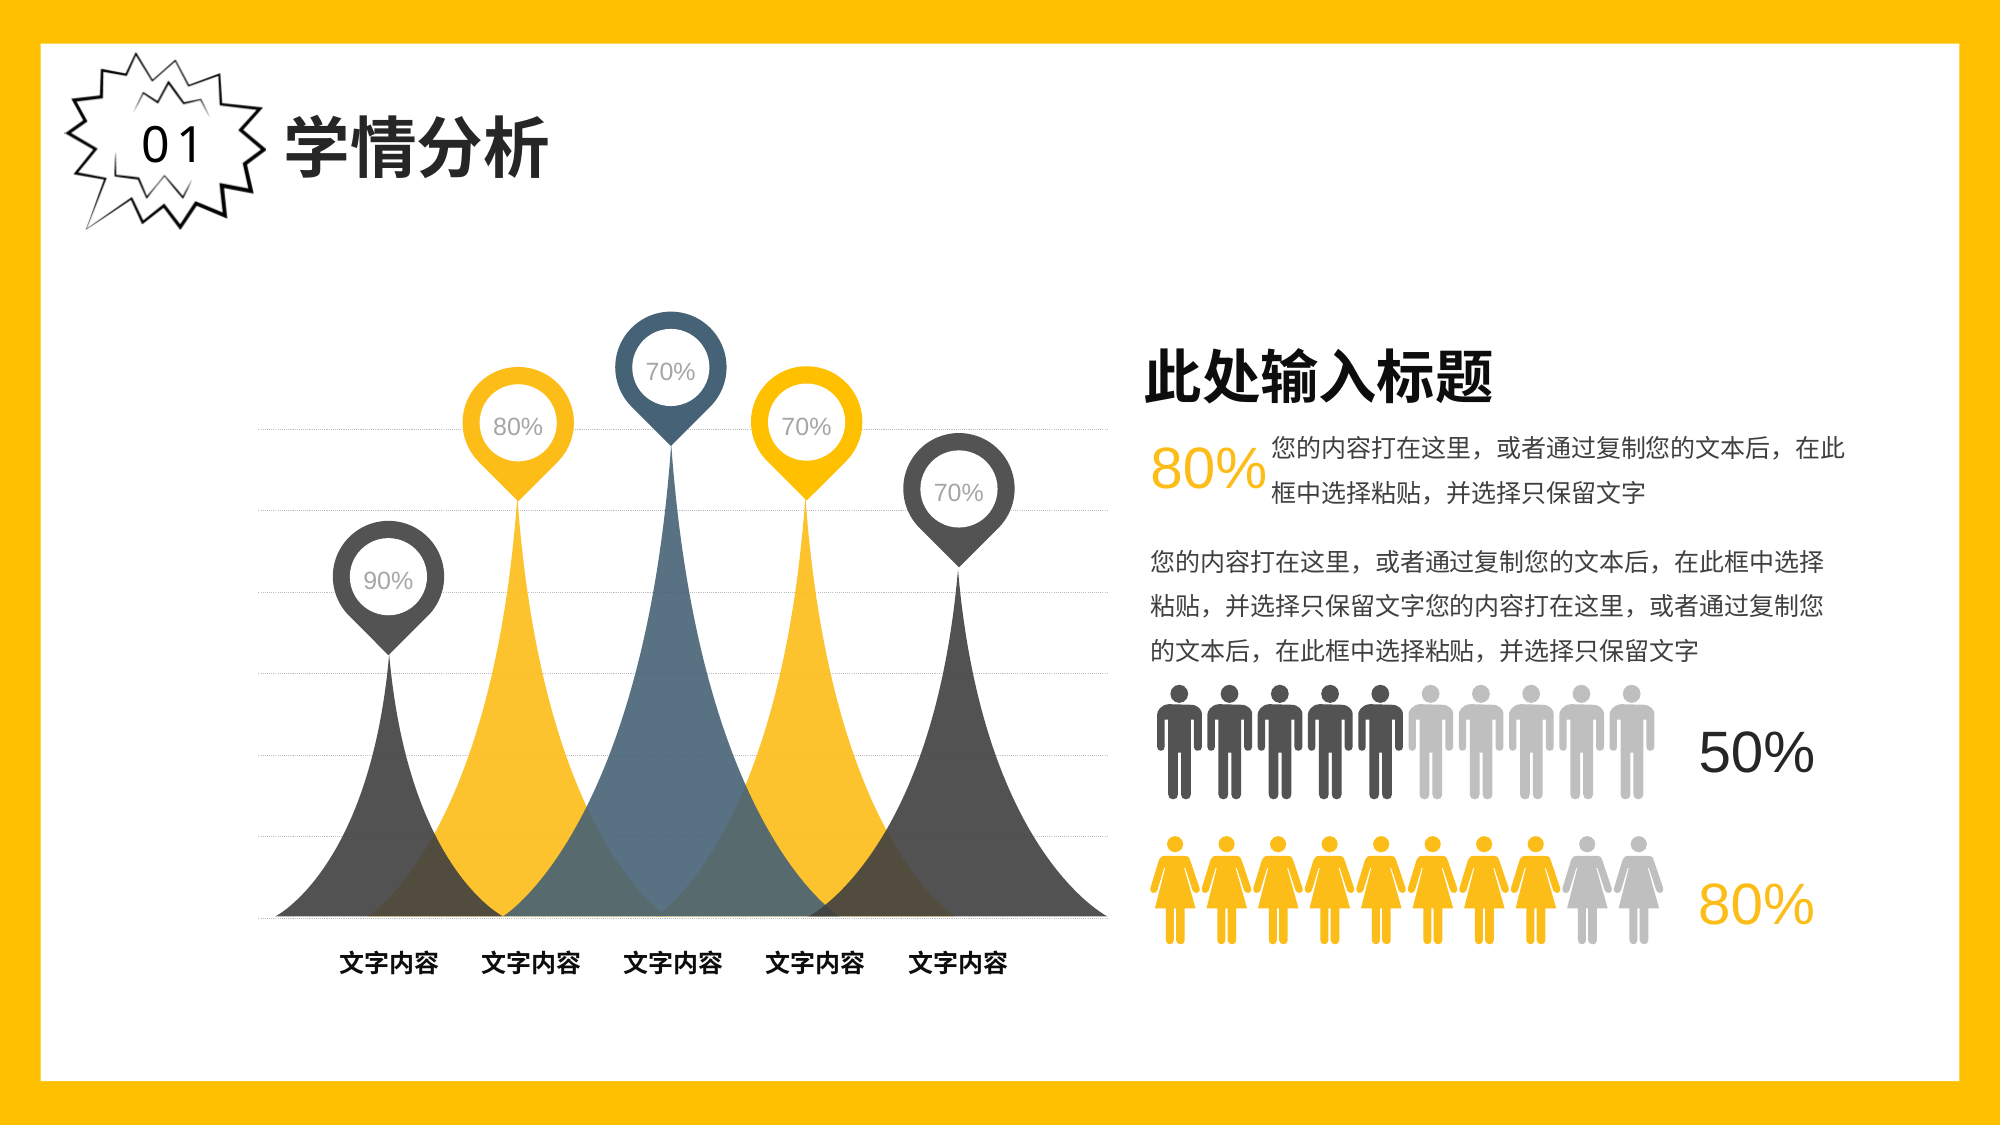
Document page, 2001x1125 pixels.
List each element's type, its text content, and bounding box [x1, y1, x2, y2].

text_box 文字内容 [765, 941, 866, 978]
text_box 学情分析 [275, 98, 852, 193]
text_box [1157, 684, 1655, 800]
text_box 50% [1698, 700, 1816, 784]
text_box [903, 433, 1015, 545]
text_box 文字内容 [623, 941, 724, 978]
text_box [615, 311, 727, 423]
text_box 此处输入标题 [1143, 326, 1544, 411]
text_box 您的内容打在这里，或者通过复制您的文本后，在此框中选择粘贴，并选择只保留文字您的内容打在这里，或者通过复制您的文本后，在此框中选择粘贴，并选择只保留文字 [1150, 531, 1850, 666]
text_box 80% [1150, 416, 1268, 501]
text_box 80% [1698, 852, 1816, 937]
text_box 您的内容打在这里，或者通过复制您的文本后，在此框中选择粘贴，并选择只保留文字 [1271, 417, 1850, 508]
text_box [750, 366, 863, 478]
text_box 文字内容 [481, 941, 582, 978]
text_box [258, 429, 1108, 919]
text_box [462, 366, 574, 479]
text_box 文字内容 [339, 941, 440, 978]
text_box 文字内容 [907, 941, 1009, 978]
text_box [332, 520, 445, 633]
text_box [1149, 836, 1664, 945]
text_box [64, 52, 275, 230]
